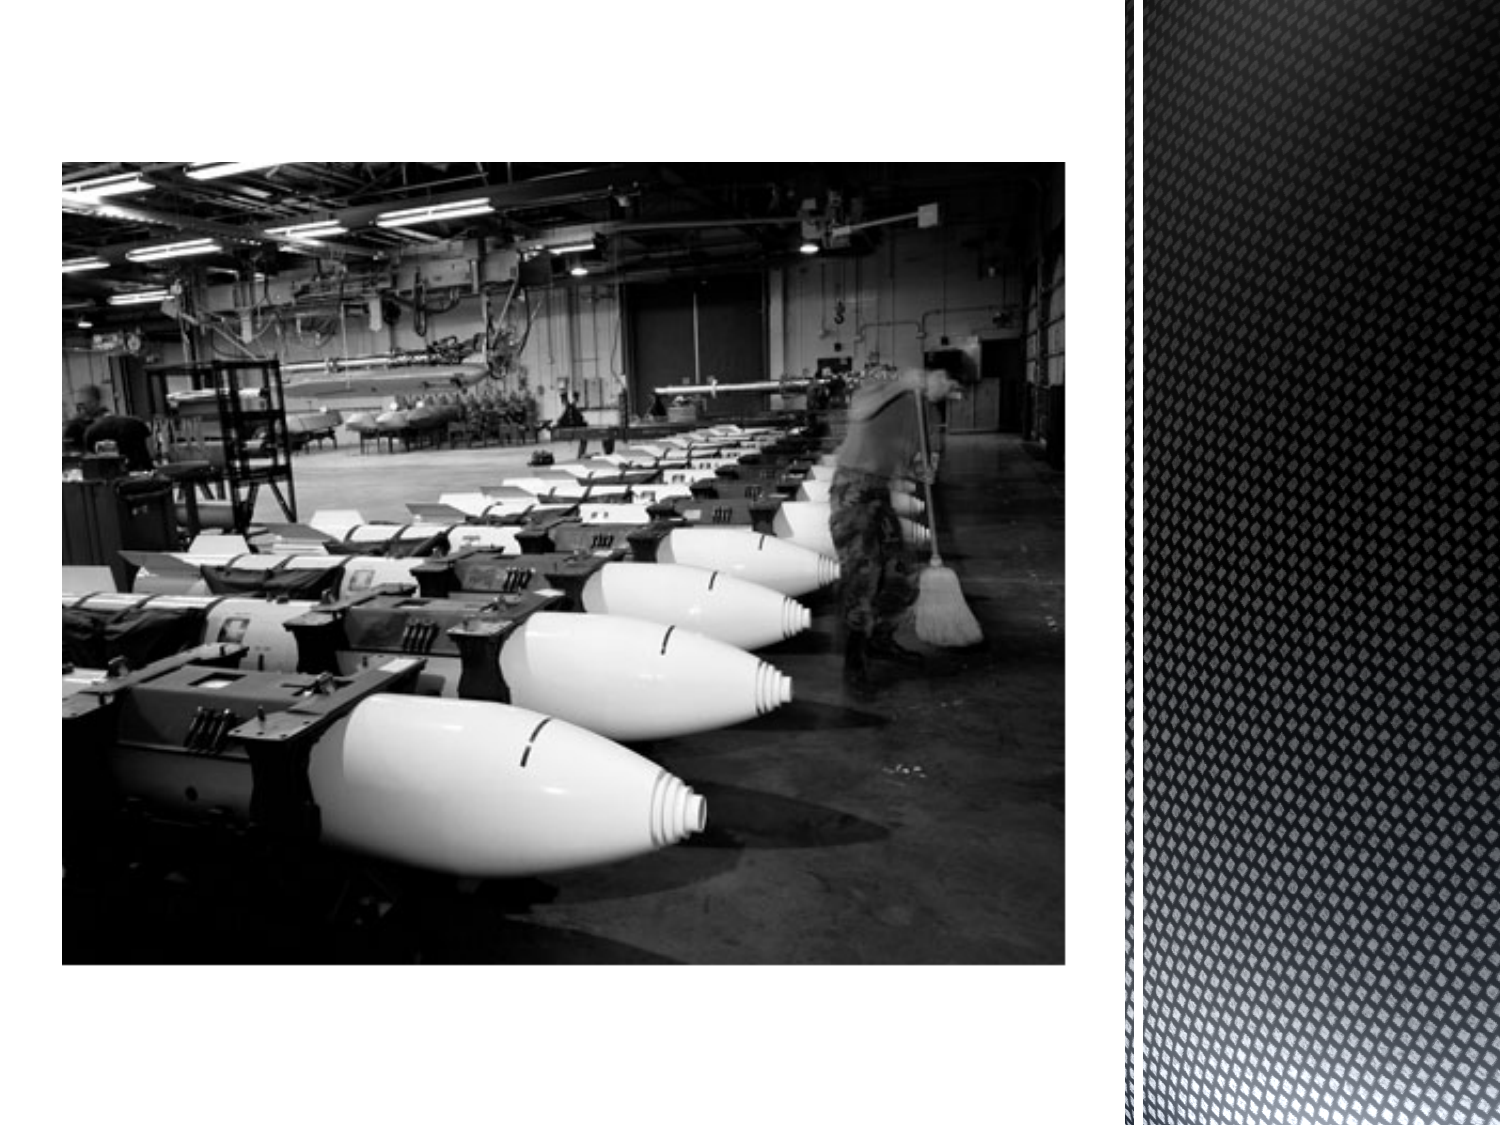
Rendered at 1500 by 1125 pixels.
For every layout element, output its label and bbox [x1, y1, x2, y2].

picture [1125, 0, 1500, 1125]
picture [62, 162, 1069, 968]
